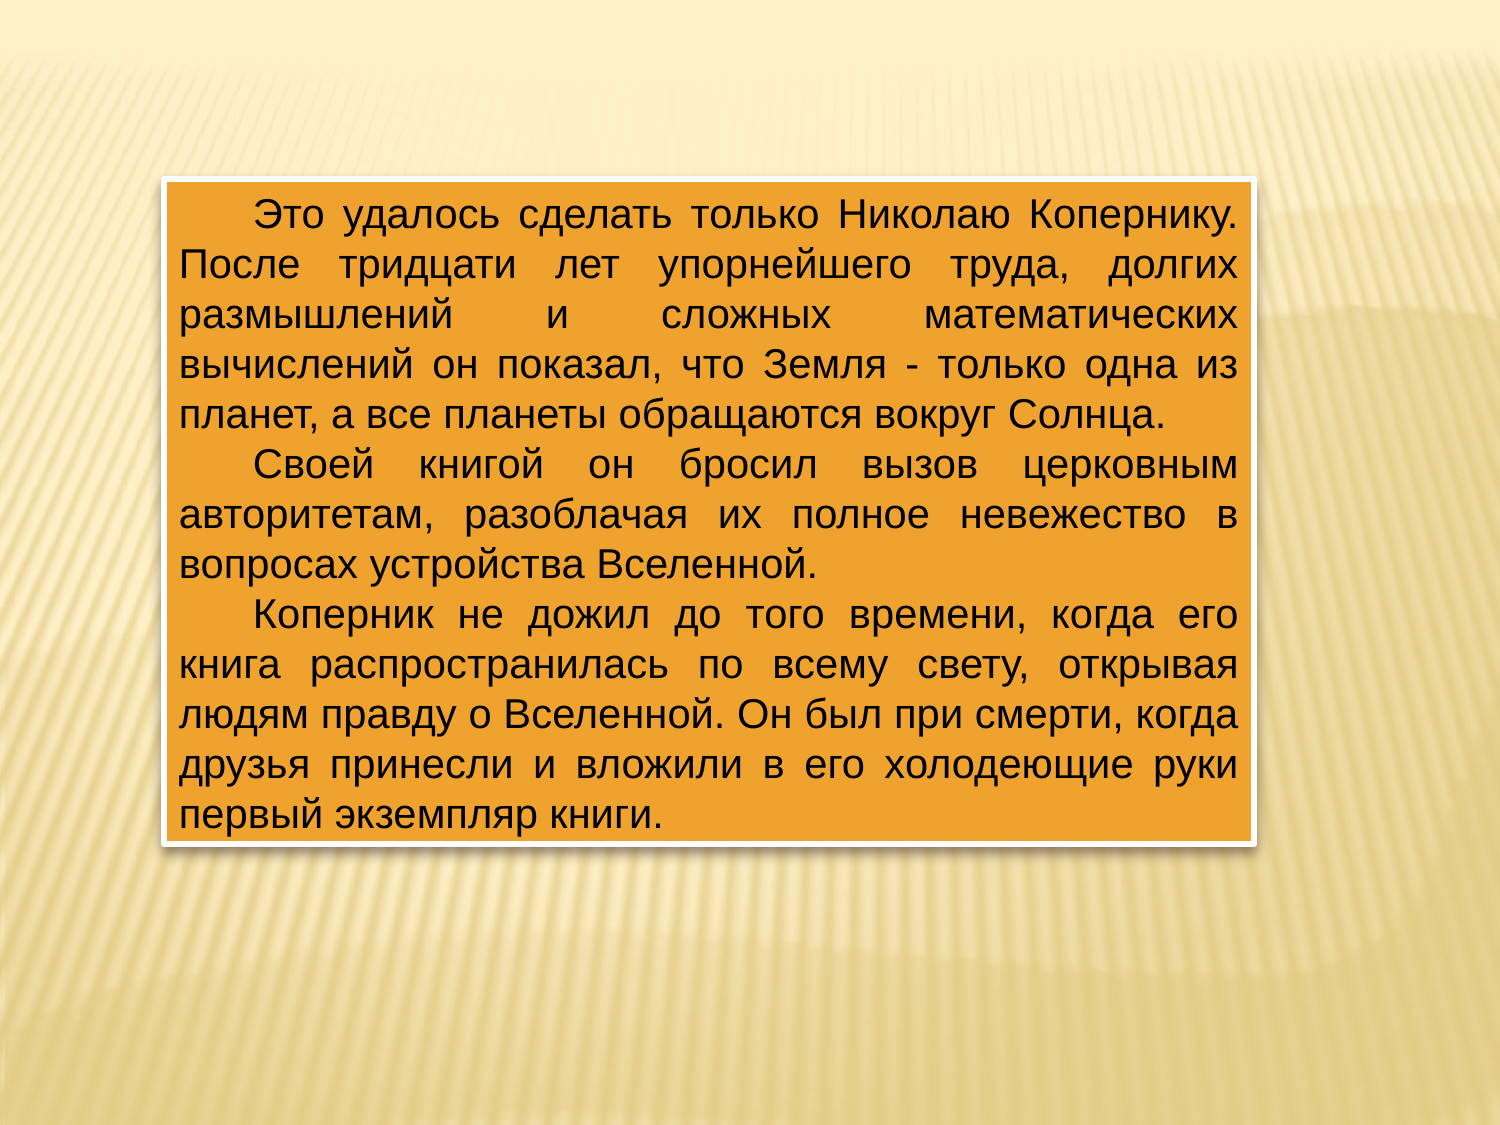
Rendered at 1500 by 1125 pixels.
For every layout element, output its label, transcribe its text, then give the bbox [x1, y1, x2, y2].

text_box Это удалось сделать только Николаю Копернику. После тридцати лет упорнейшего труда, долгих размышлений и сложных математических вычислений он показал, что Земля - только одна из планет, а все планеты обращаются вокруг Солнца. Своей книгой он бросил вызов церковным авторитетам, разоблачая их полное невежество в вопросах устройства Вселенной. Коперник не дожил до того времени, когда его книга распространилась по всему свету, открывая людям правду о Вселенной. Он был при смерти, когда друзья принесли и вложили в его холодеющие руки первый экземпляр книги. [161, 176, 1257, 847]
